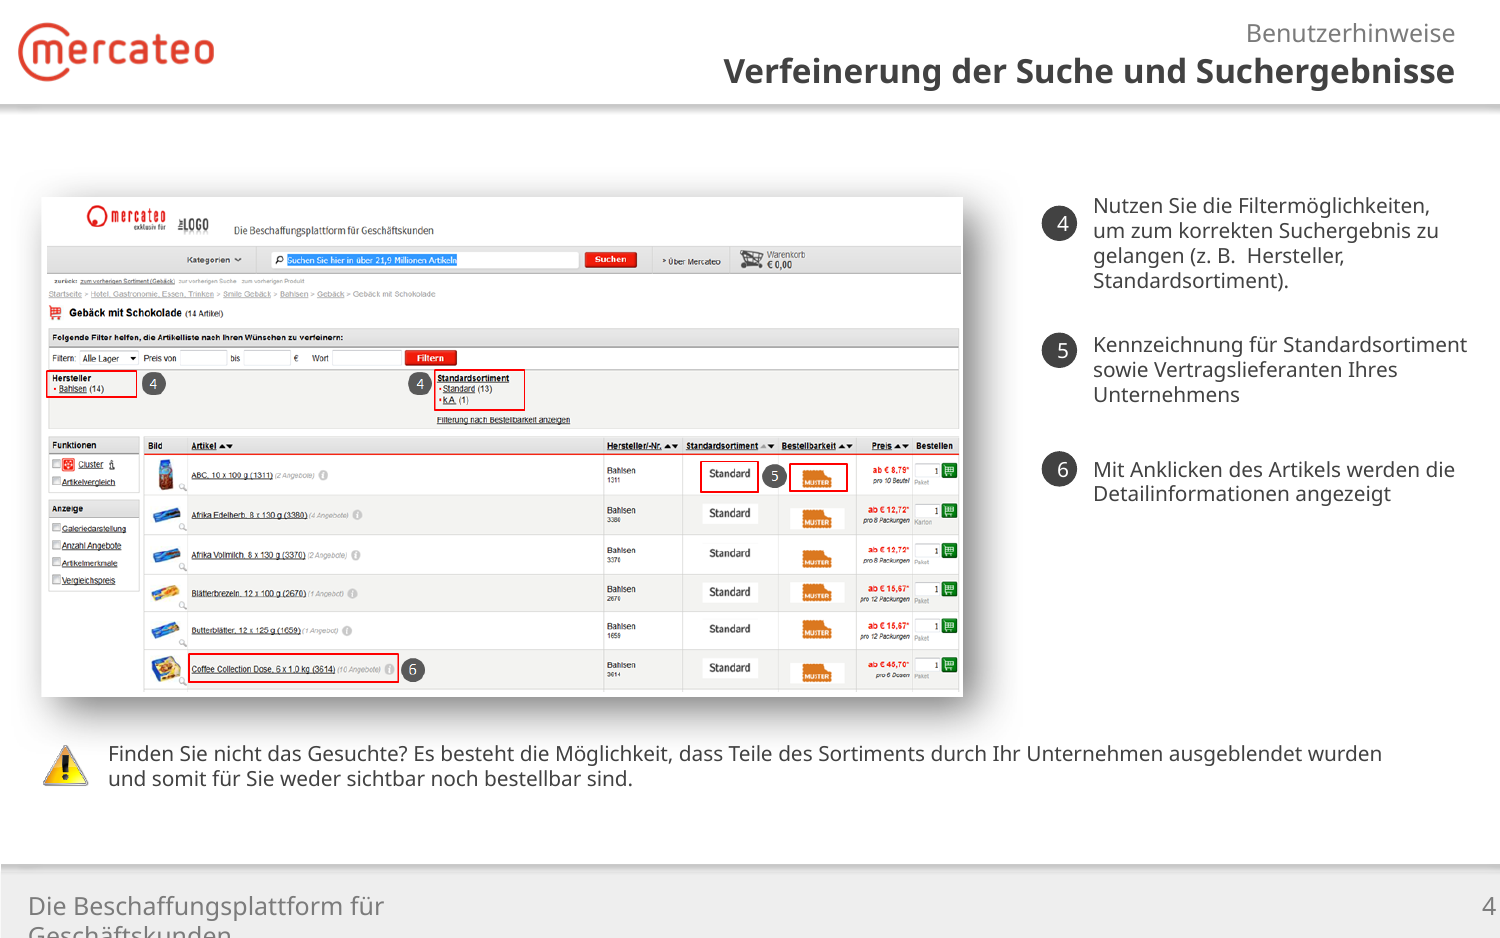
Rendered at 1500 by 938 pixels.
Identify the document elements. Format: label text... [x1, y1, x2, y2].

text_box Mit Anklicken des Artikels werden die Detailinformationen angezeigt [1078, 448, 1493, 514]
text_box 4 [1039, 203, 1078, 244]
list Benutzerhinweise [890, 10, 1471, 62]
picture [40, 741, 89, 790]
picture [41, 197, 964, 697]
text_box 5 [1039, 330, 1078, 371]
picture [0, 0, 1500, 115]
list Verfeinerung der Suche und Suchergebnisse [679, 42, 1472, 94]
text_box Finden Sie nicht das Gesuchte? Es besteht die Möglichkeit, dass Teile des Sortiments durch Ihr Unternehmen ausgeblendet wurden und somit für Sie weder sichtbar noch bestellbar sind. [93, 733, 1424, 799]
text_box Nutzen Sie die Filtermöglichkeiten, um zum korrekten Suchergebnis zu gelangen (z. B. Hersteller, Standardsortiment). [1078, 185, 1481, 300]
text_box 6 [1039, 449, 1078, 489]
picture [1, 864, 1500, 875]
text_box Kennzeichnung für Standardsortiment sowie Vertragslieferanten Ihres Unternehmens [1078, 324, 1493, 415]
